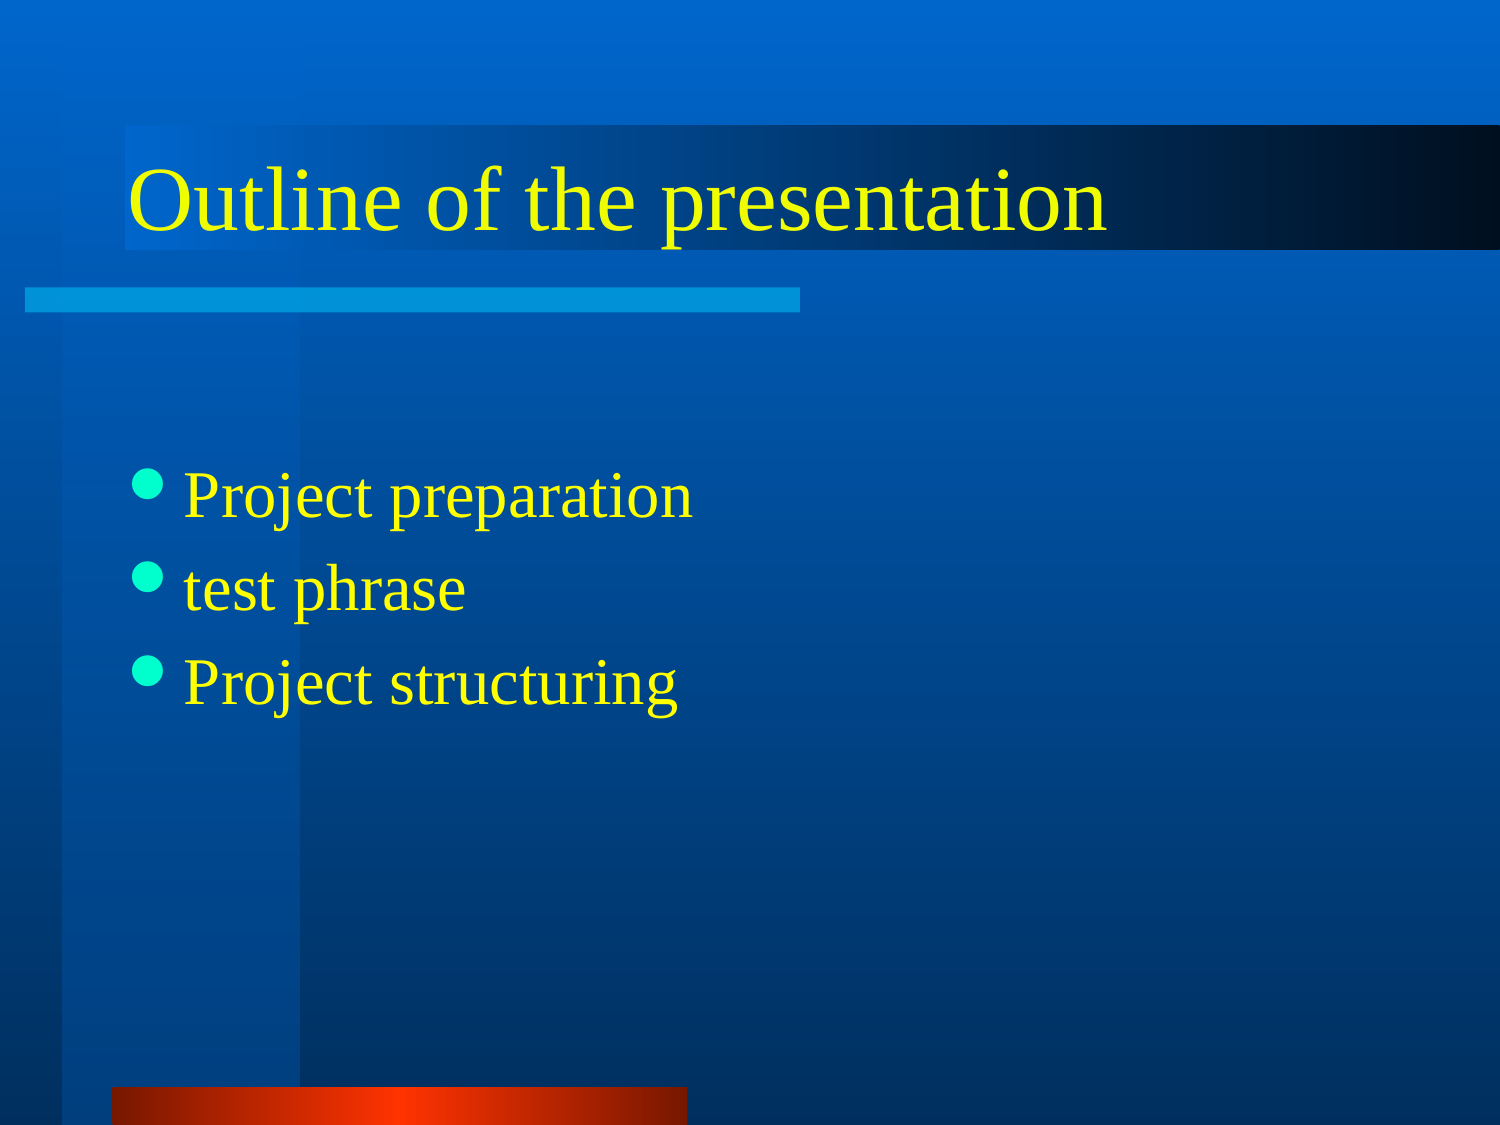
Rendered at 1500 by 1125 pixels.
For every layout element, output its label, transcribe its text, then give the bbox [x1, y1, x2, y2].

list Project preparation test phrase Project structuring [112, 349, 1388, 938]
title Outline of the presentation [112, 99, 1388, 288]
